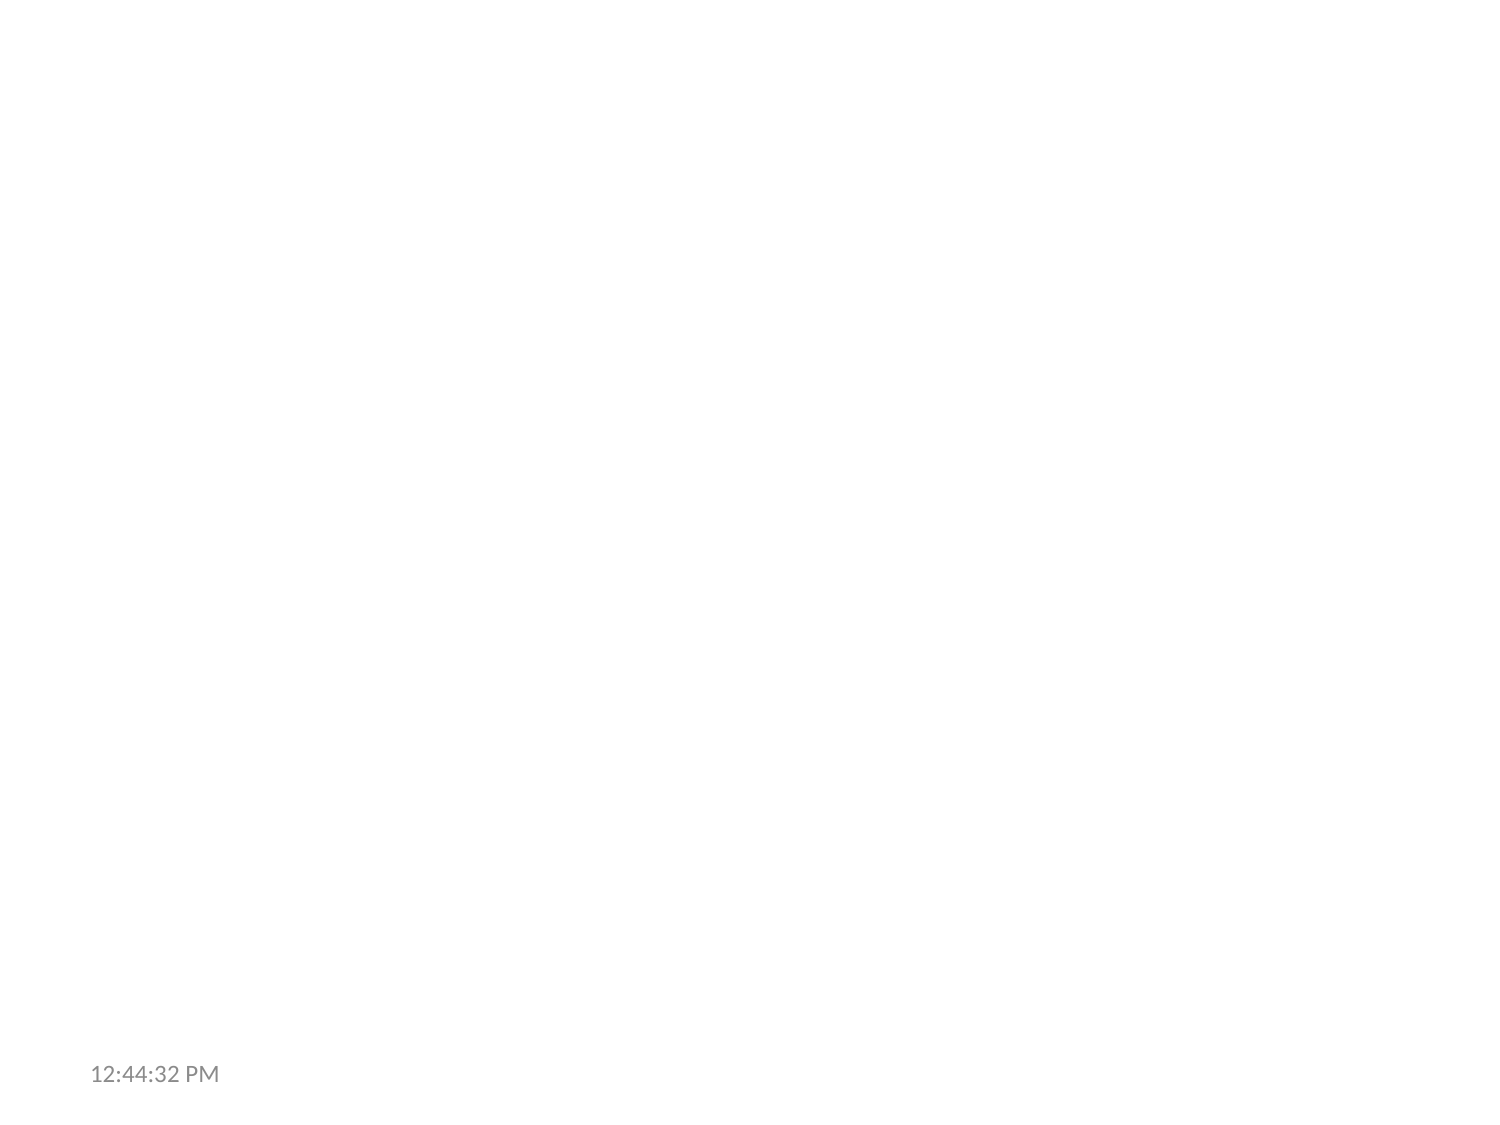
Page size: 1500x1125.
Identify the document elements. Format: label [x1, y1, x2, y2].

slide_number [75, 1042, 425, 1103]
